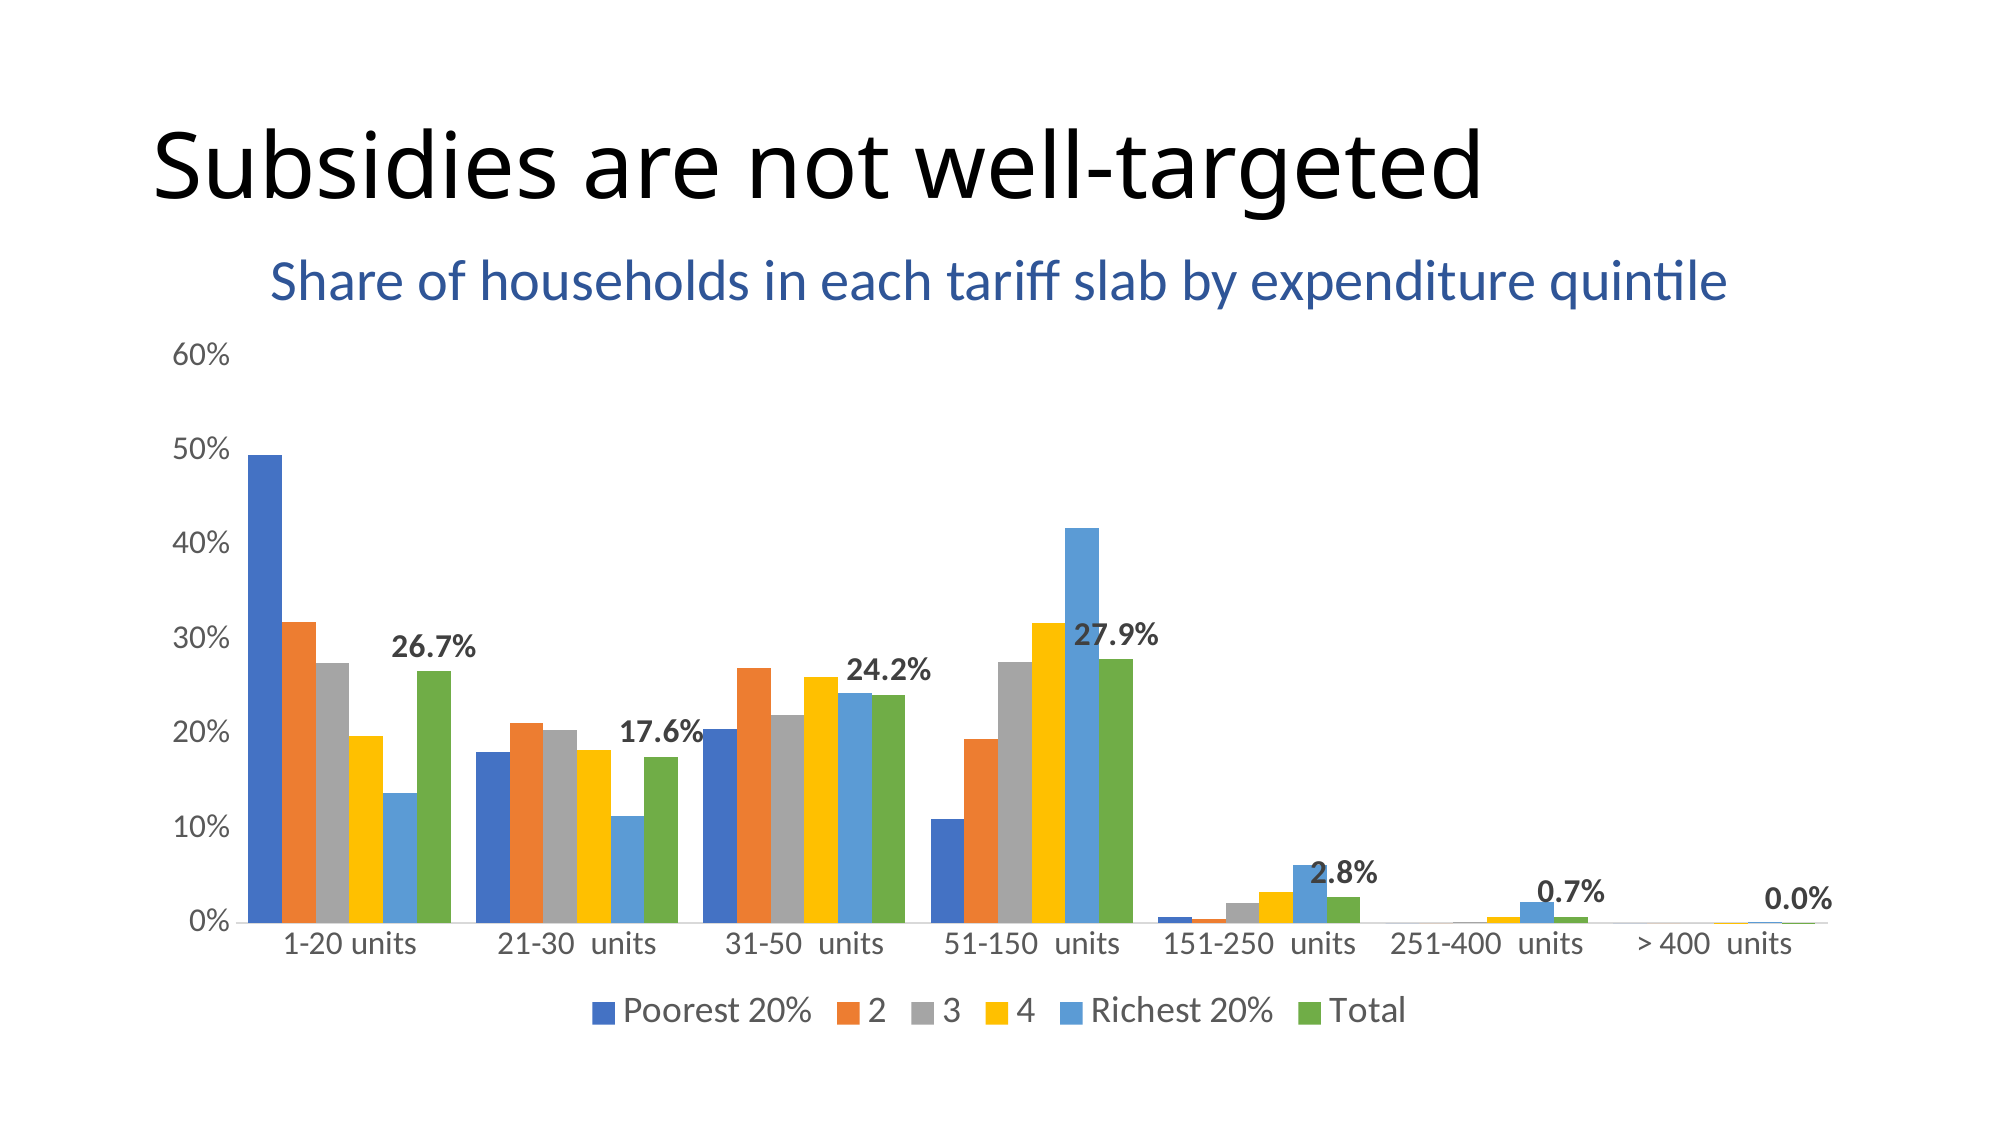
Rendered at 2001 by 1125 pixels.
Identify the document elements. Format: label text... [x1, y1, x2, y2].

text_box Share of households in each tariff slab by expenditure quintile [232, 240, 1768, 315]
chart [137, 325, 1863, 1040]
title Subsidies are not well-targeted [137, 59, 1863, 278]
